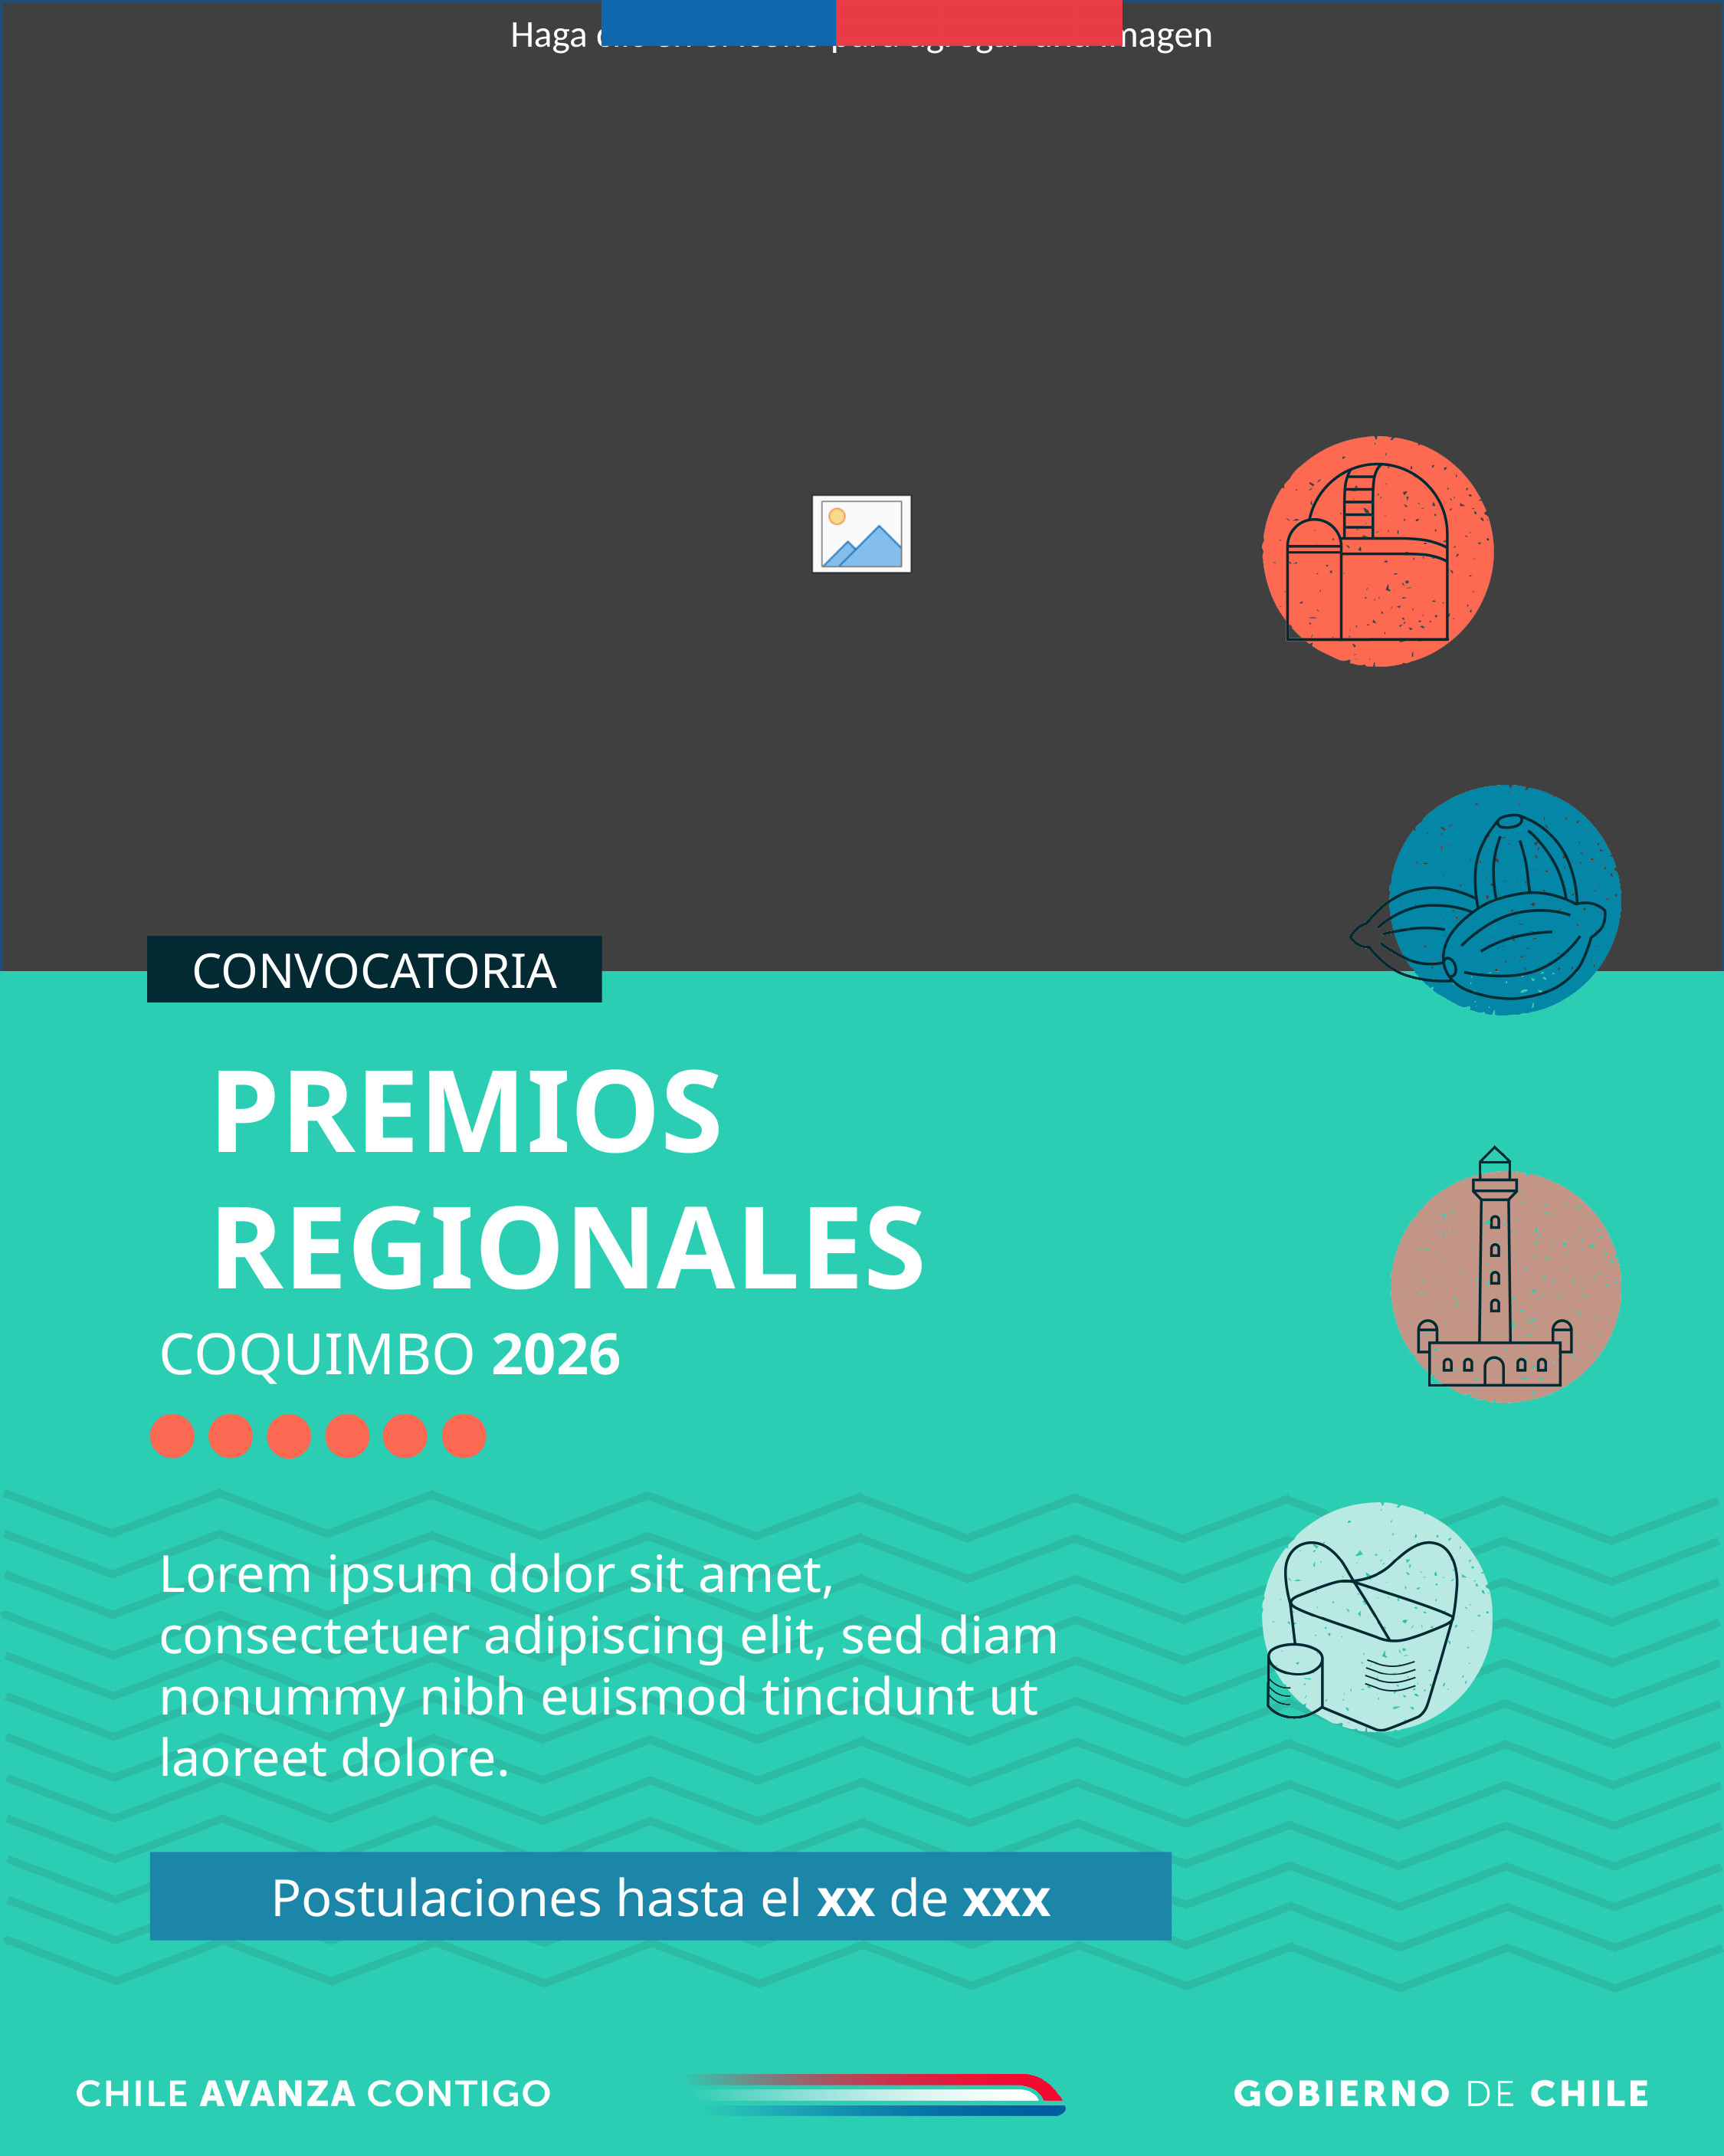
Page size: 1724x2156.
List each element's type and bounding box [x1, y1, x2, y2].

picture [0, 0, 1724, 2156]
text_box [149, 1413, 487, 1459]
